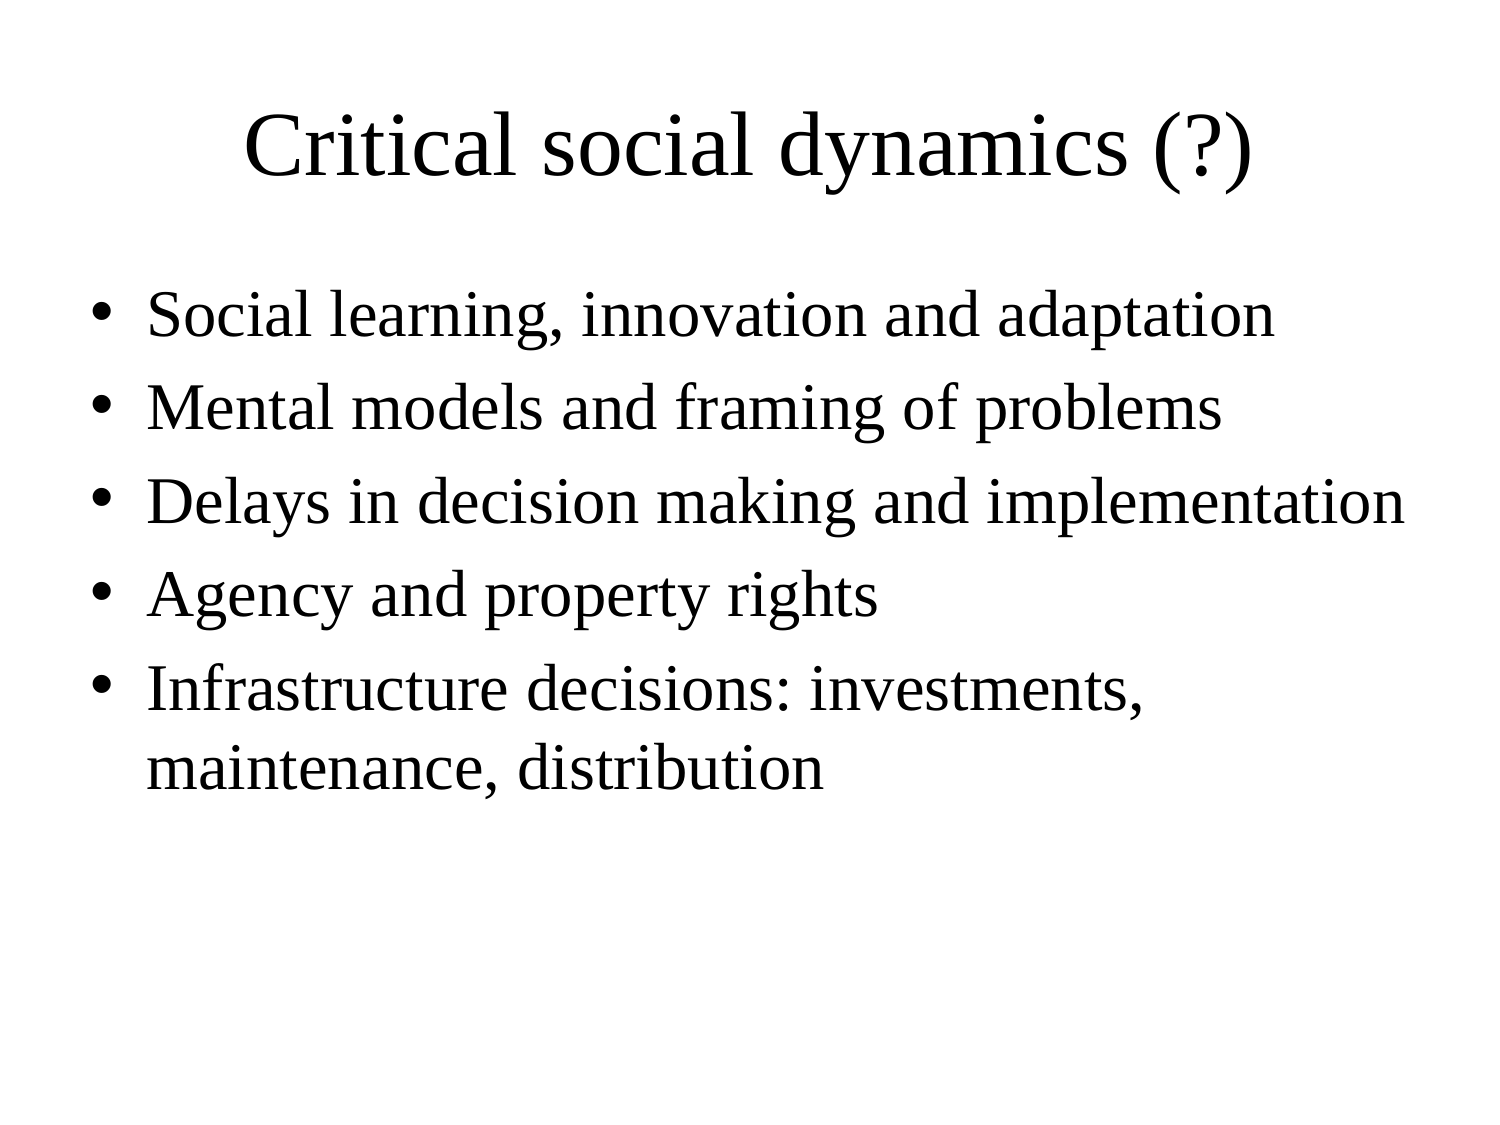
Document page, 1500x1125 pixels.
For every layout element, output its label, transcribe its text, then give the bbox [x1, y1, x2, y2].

list Social learning, innovation and adaptation Mental models and framing of problems Delays in decision making and implementation Agency and property rights Infrastructure decisions: investments, maintenance, distribution [75, 262, 1425, 1005]
title Critical social dynamics (?) [75, 45, 1425, 233]
